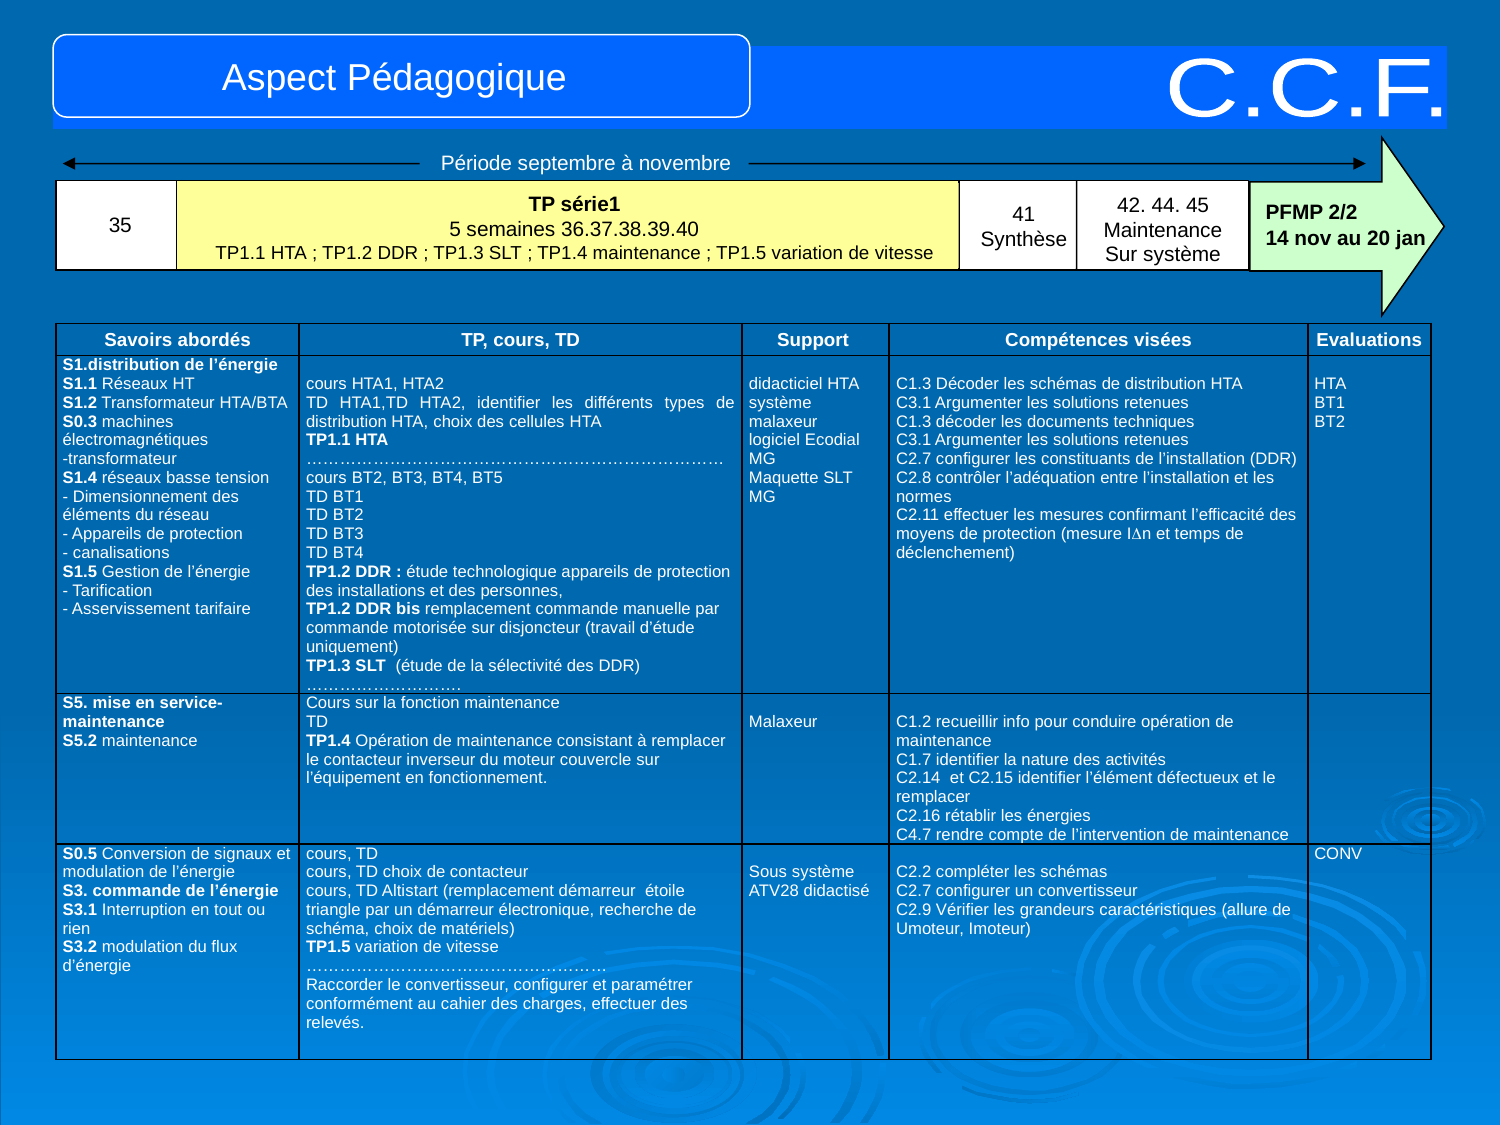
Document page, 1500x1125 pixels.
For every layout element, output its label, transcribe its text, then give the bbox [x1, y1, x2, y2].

text_box Période septembre à novembre [420, 142, 752, 188]
table_cell [1309, 694, 1430, 843]
table_cell Sous système ATV28 didactisé [743, 845, 888, 1059]
table_cell C1.3 Décoder les schémas de distribution HTA C3.1 Argumenter les solutions retenues C1.3 décoder les documents techniques C3.1 Argumenter les solutions retenues C2.7 configurer les constituants de l’installation (DDR) C2.8 contrôler l’adéquation entre l’installation et les normes C2.11 effectuer les mesures confirmant l’efficacité des moyens de protection (mesure IDn et temps de déclenchement) [890, 356, 1307, 693]
table_cell S5. mise en service-maintenance S5.2 maintenance [57, 694, 298, 843]
table_header TP, cours, TD [300, 324, 741, 355]
text_box PFMP 2/2 14 nov au 20 jan [1250, 191, 1454, 263]
table_cell HTA BT1 BT2 [1309, 356, 1430, 693]
table_header Evaluations [1309, 324, 1430, 355]
text_box 41 Synthèse [961, 192, 1087, 321]
text_box 42. 44. 45 Maintenance Sur système [1084, 183, 1242, 267]
table_cell C1.2 recueillir info pour conduire opération de maintenance C1.7 identifier la nature des activités C2.14 et C2.15 identifier l’élément défectueux et le remplacer C2.16 rétablir les énergies C4.7 rendre compte de l’intervention de maintenance [890, 694, 1307, 843]
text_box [52, 34, 751, 118]
table_cell cours HTA1, HTA2 TD HTA1,TD HTA2, identifier les différents types de distribution HTA, choix des cellules HTA TP1.1 HTA ………………………………………………………………… cours BT2, BT3, BT4, BT5 TD BT1 TD BT2 TD BT3 TD BT4 TP1.2 DDR : étude technologique appareils de protection des installations et des personnes, TP1.2 DDR bis remplacement commande manuelle par commande motorisée sur disjoncteur (travail d’étude uniquement) TP1.3 SLT (étude de la sélectivité des DDR) ………………………. [300, 356, 741, 693]
text_box [1077, 180, 1249, 271]
text_box [55, 180, 176, 271]
table_cell cours, TD cours, TD choix de contacteur cours, TD Altistart (remplacement démarreur étoile triangle par un démarreur électronique, recherche de schéma, choix de matériels) TP1.5 variation de vitesse ……………………………………………… Raccorder le convertisseur, configurer et paramétrer conformément au cahier des charges, effectuer des relevés. [300, 845, 741, 1059]
text_box [62, 157, 420, 170]
table_header Savoirs abordés [57, 324, 298, 355]
table_cell C2.2 compléter les schémas C2.7 configurer un convertisseur C2.9 Vérifier les grandeurs caractéristiques (allure de Umoteur, Imoteur) [890, 845, 1307, 1059]
text_box [959, 180, 1076, 271]
table_header Support [743, 324, 888, 355]
text_box TP série1 5 semaines 36.37.38.39.40 TP1.1 HTA ; TP1.2 DDR ; TP1.3 SLT ; TP1.4 maintenance ; TP1.5 variation de vitesse [190, 183, 959, 269]
table_cell Cours sur la fonction maintenance TD TP1.4 Opération de maintenance consistant à remplacer le contacteur inverseur du moteur couvercle sur l’équipement en fonctionnement. [300, 694, 741, 843]
table_cell didacticiel HTA système malaxeur logiciel Ecodial MG Maquette SLT MG [743, 356, 888, 693]
text_box [176, 180, 959, 271]
text_box 35 [76, 204, 165, 250]
table_cell Malaxeur [743, 694, 888, 843]
text_box [53, 46, 1447, 129]
text_box [752, 157, 1366, 170]
table_cell S1.distribution de l’énergie S1.1 Réseaux HT S1.2 Transformateur HTA/BTA S0.3 machines électromagnétiques -transformateur S1.4 réseaux basse tension - Dimensionnement des éléments du réseau - Appareils de protection - canalisations S1.5 Gestion de l’énergie - Tarification - Asservissement tarifaire [57, 356, 298, 693]
table_header Compétences visées [890, 324, 1307, 355]
table_cell S0.5 Conversion de signaux et modulation de l’énergie S3. commande de l’énergie S3.1 Interruption en tout ou rien S3.2 modulation du flux d’énergie [57, 845, 298, 1059]
text_box [1249, 137, 1420, 316]
table_cell CONV [1309, 845, 1430, 1059]
